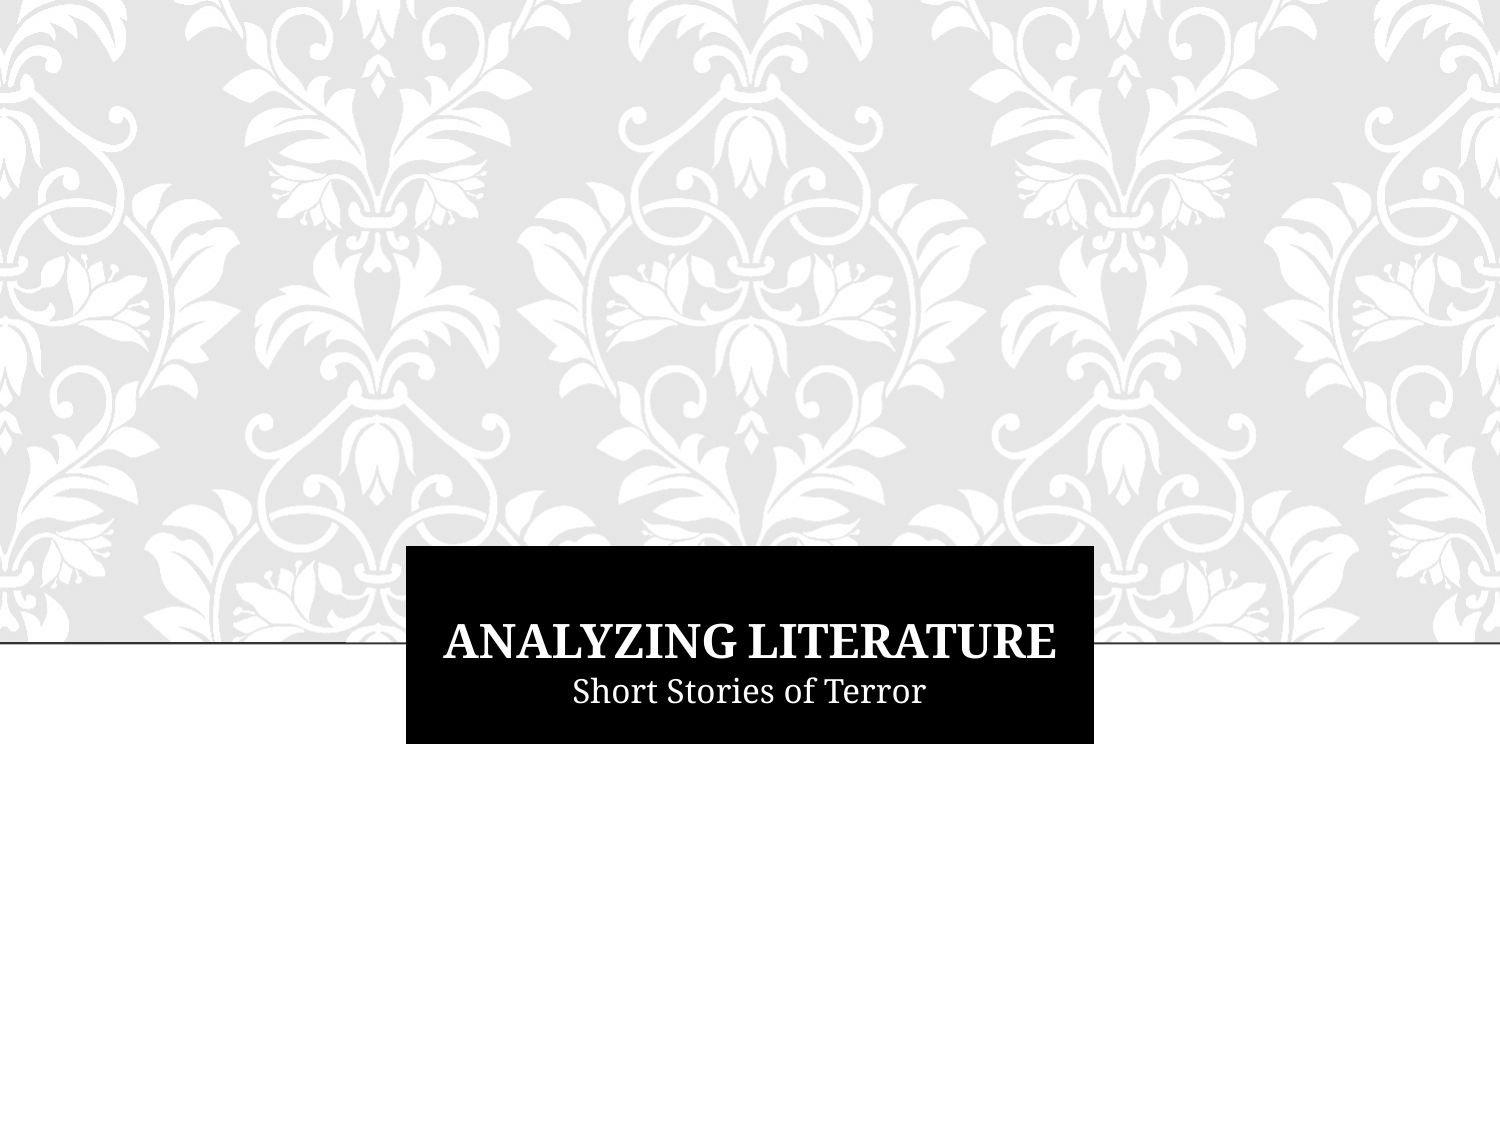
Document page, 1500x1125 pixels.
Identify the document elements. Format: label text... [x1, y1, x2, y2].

title Analyzing Literature [407, 544, 1093, 676]
subtitle Short Stories of Terror [413, 670, 1087, 736]
